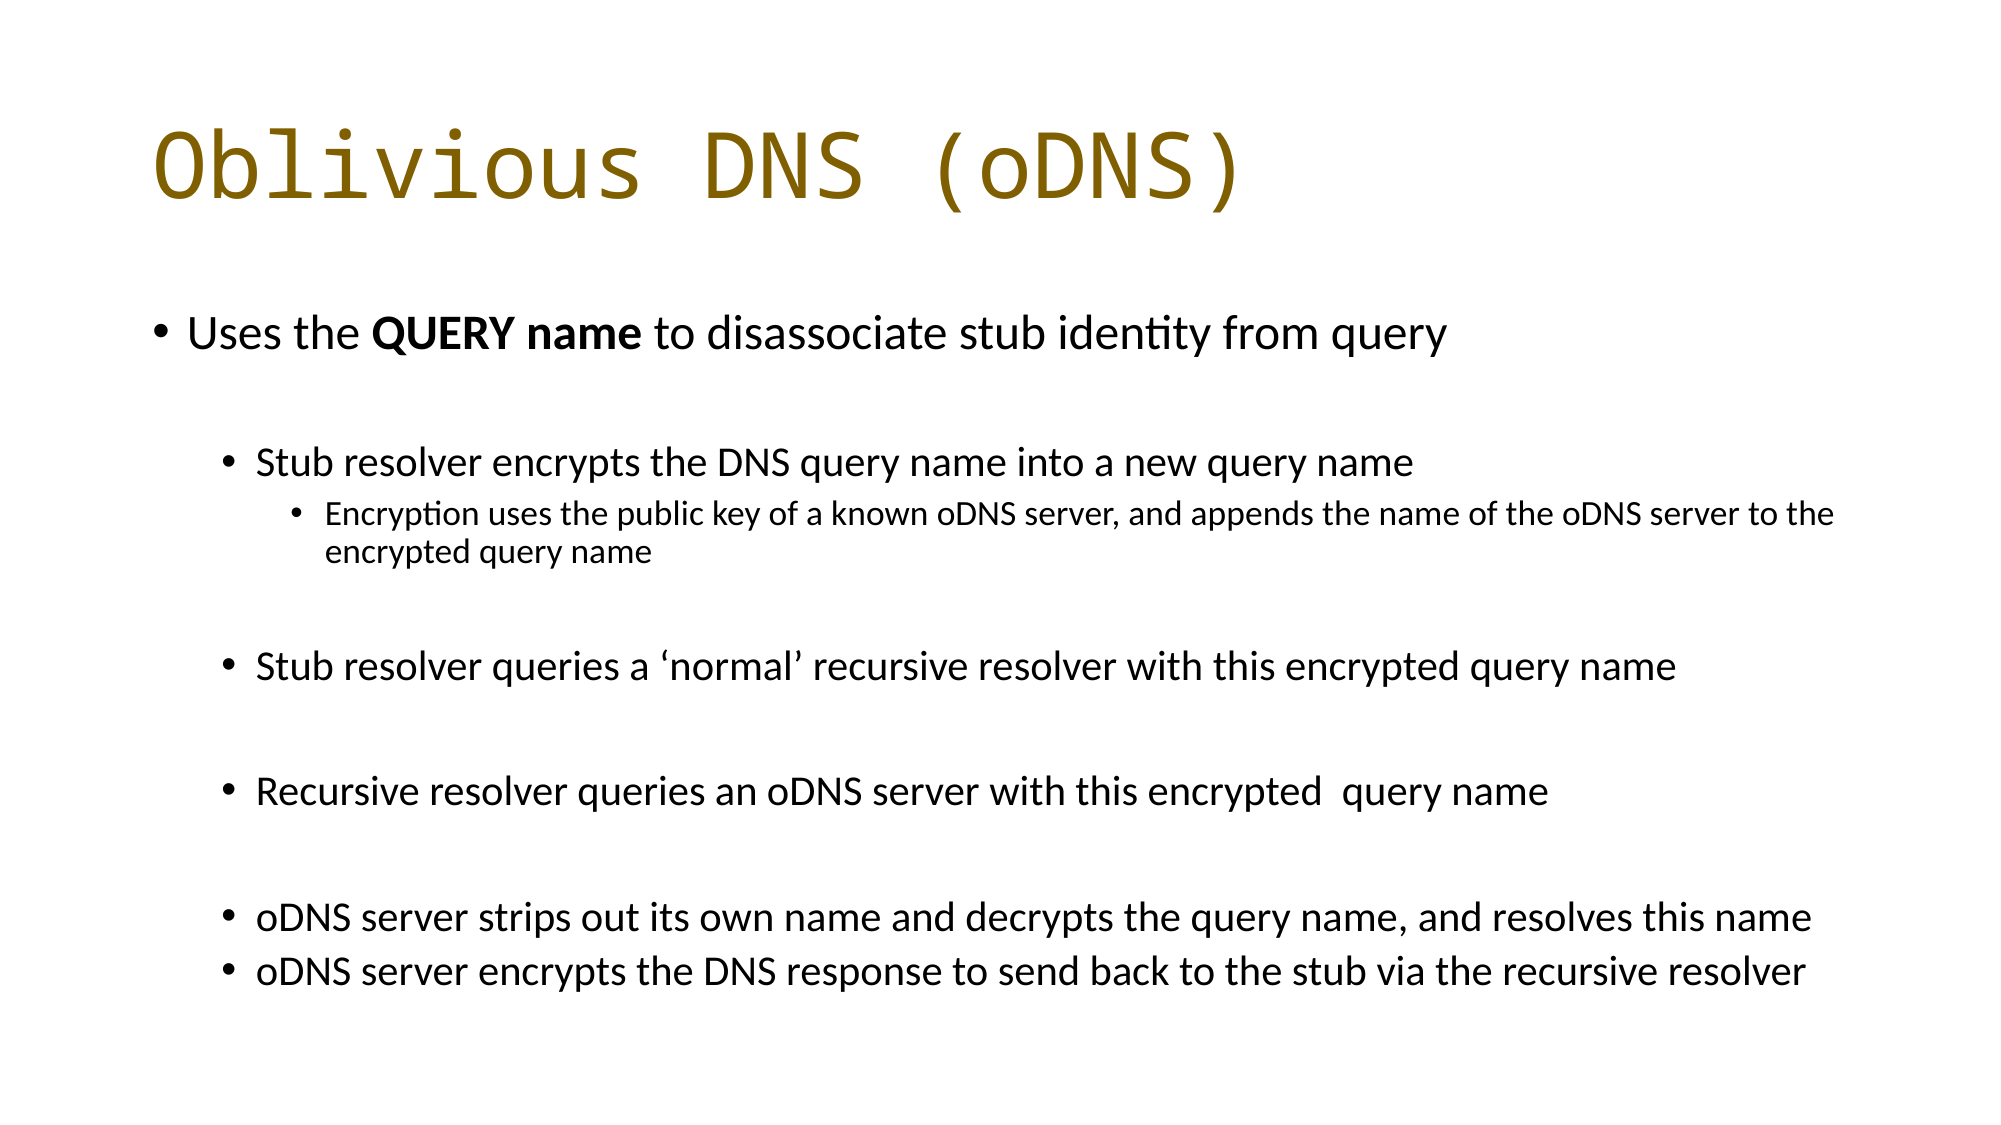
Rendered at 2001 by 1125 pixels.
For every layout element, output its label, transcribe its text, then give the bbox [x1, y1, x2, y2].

list Uses the QUERY name to disassociate stub identity from query Stub resolver encrypts the DNS query name into a new query name Encryption uses the public key of a known oDNS server, and appends the name of the oDNS server to the encrypted query name Stub resolver queries a ‘normal’ recursive resolver with this encrypted query name Recursive resolver queries an oDNS server with this encrypted query name oDNS server strips out its own name and decrypts the query name, and resolves this name oDNS server encrypts the DNS response to send back to the stub via the recursive resolver [137, 299, 1895, 1014]
title Oblivious DNS (oDNS) [137, 59, 1863, 278]
